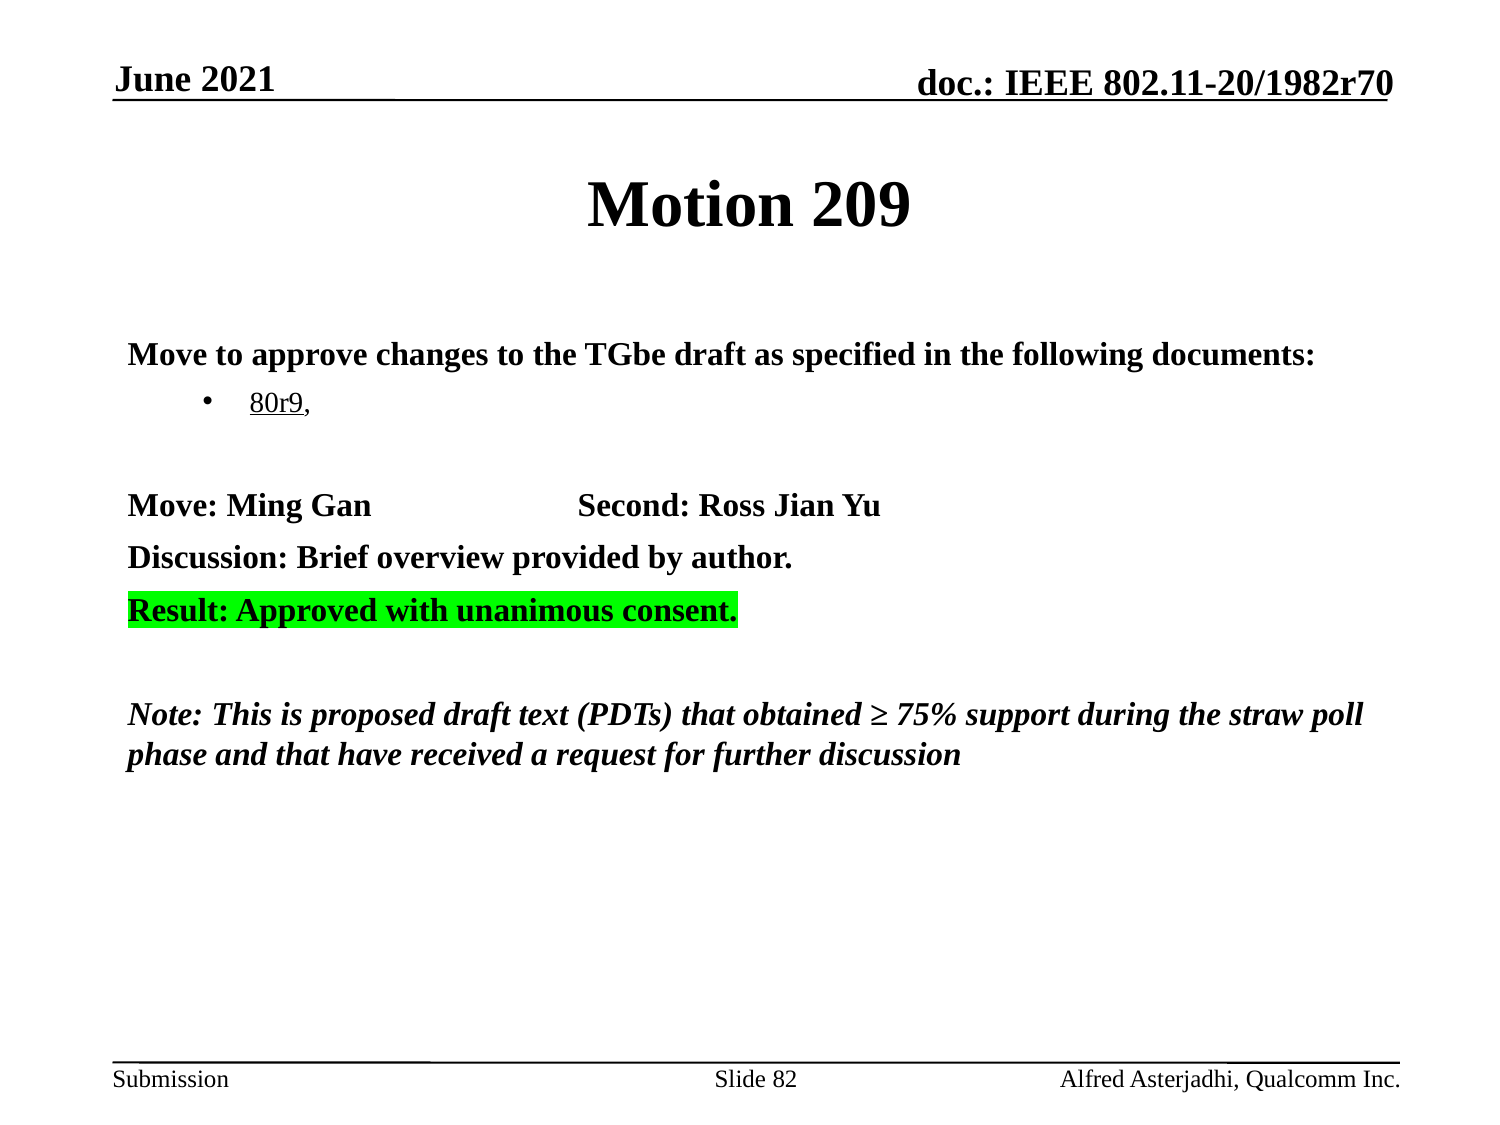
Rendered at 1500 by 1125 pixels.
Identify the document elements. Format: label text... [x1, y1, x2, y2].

slide_number Slide 82 [712, 1061, 800, 1123]
title Motion 209 [112, 112, 1388, 288]
list Move to approve changes to the TGbe draft as specified in the following documents: 80r9, Move: Ming Gan Second: Ross Jian Yu Discussion: Brief overview provided by author. Result: Approved with unanimous consent. Note: This is proposed draft text (PDTs) that obtained ≥ 75% support during the straw poll phase and that have received a request for further discussion [112, 324, 1388, 1000]
footer Alfred Asterjadhi, Qualcomm Inc. [878, 1061, 1402, 1093]
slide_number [114, 54, 423, 100]
